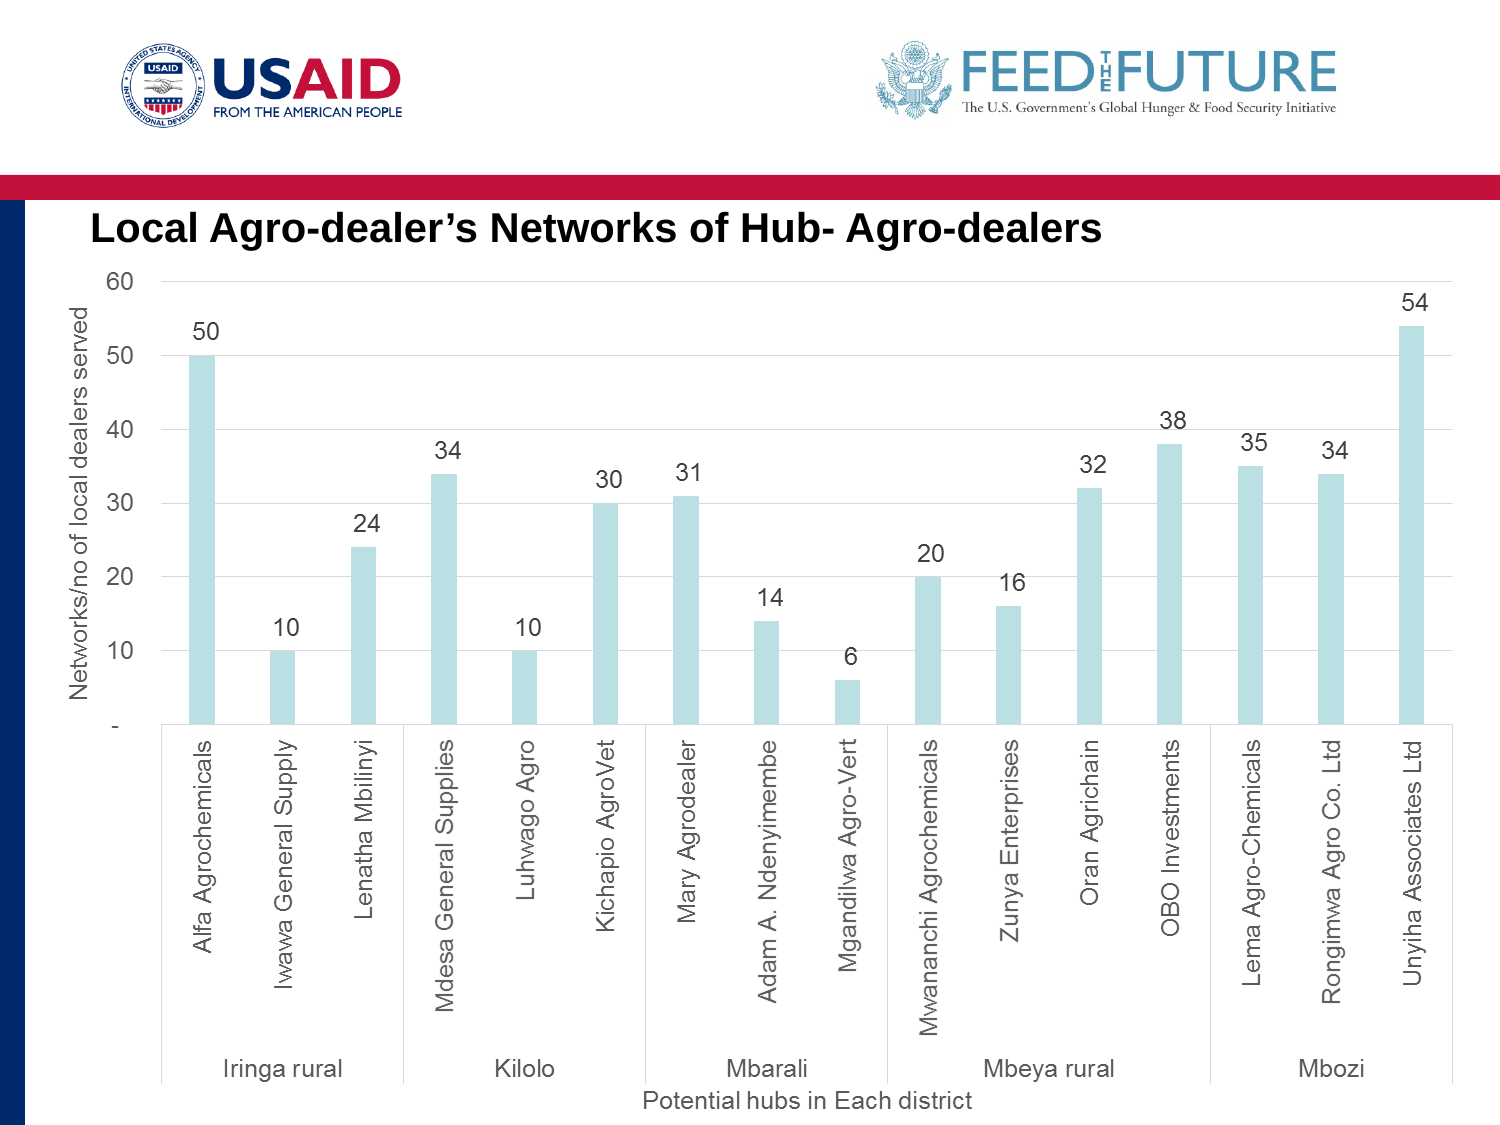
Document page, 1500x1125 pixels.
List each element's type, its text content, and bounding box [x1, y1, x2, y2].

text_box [28, 248, 1484, 1125]
title Local Agro-dealer’s Networks of Hub- Agro-dealers [75, 193, 1350, 247]
picture [80, 17, 442, 158]
picture [837, 11, 1378, 152]
